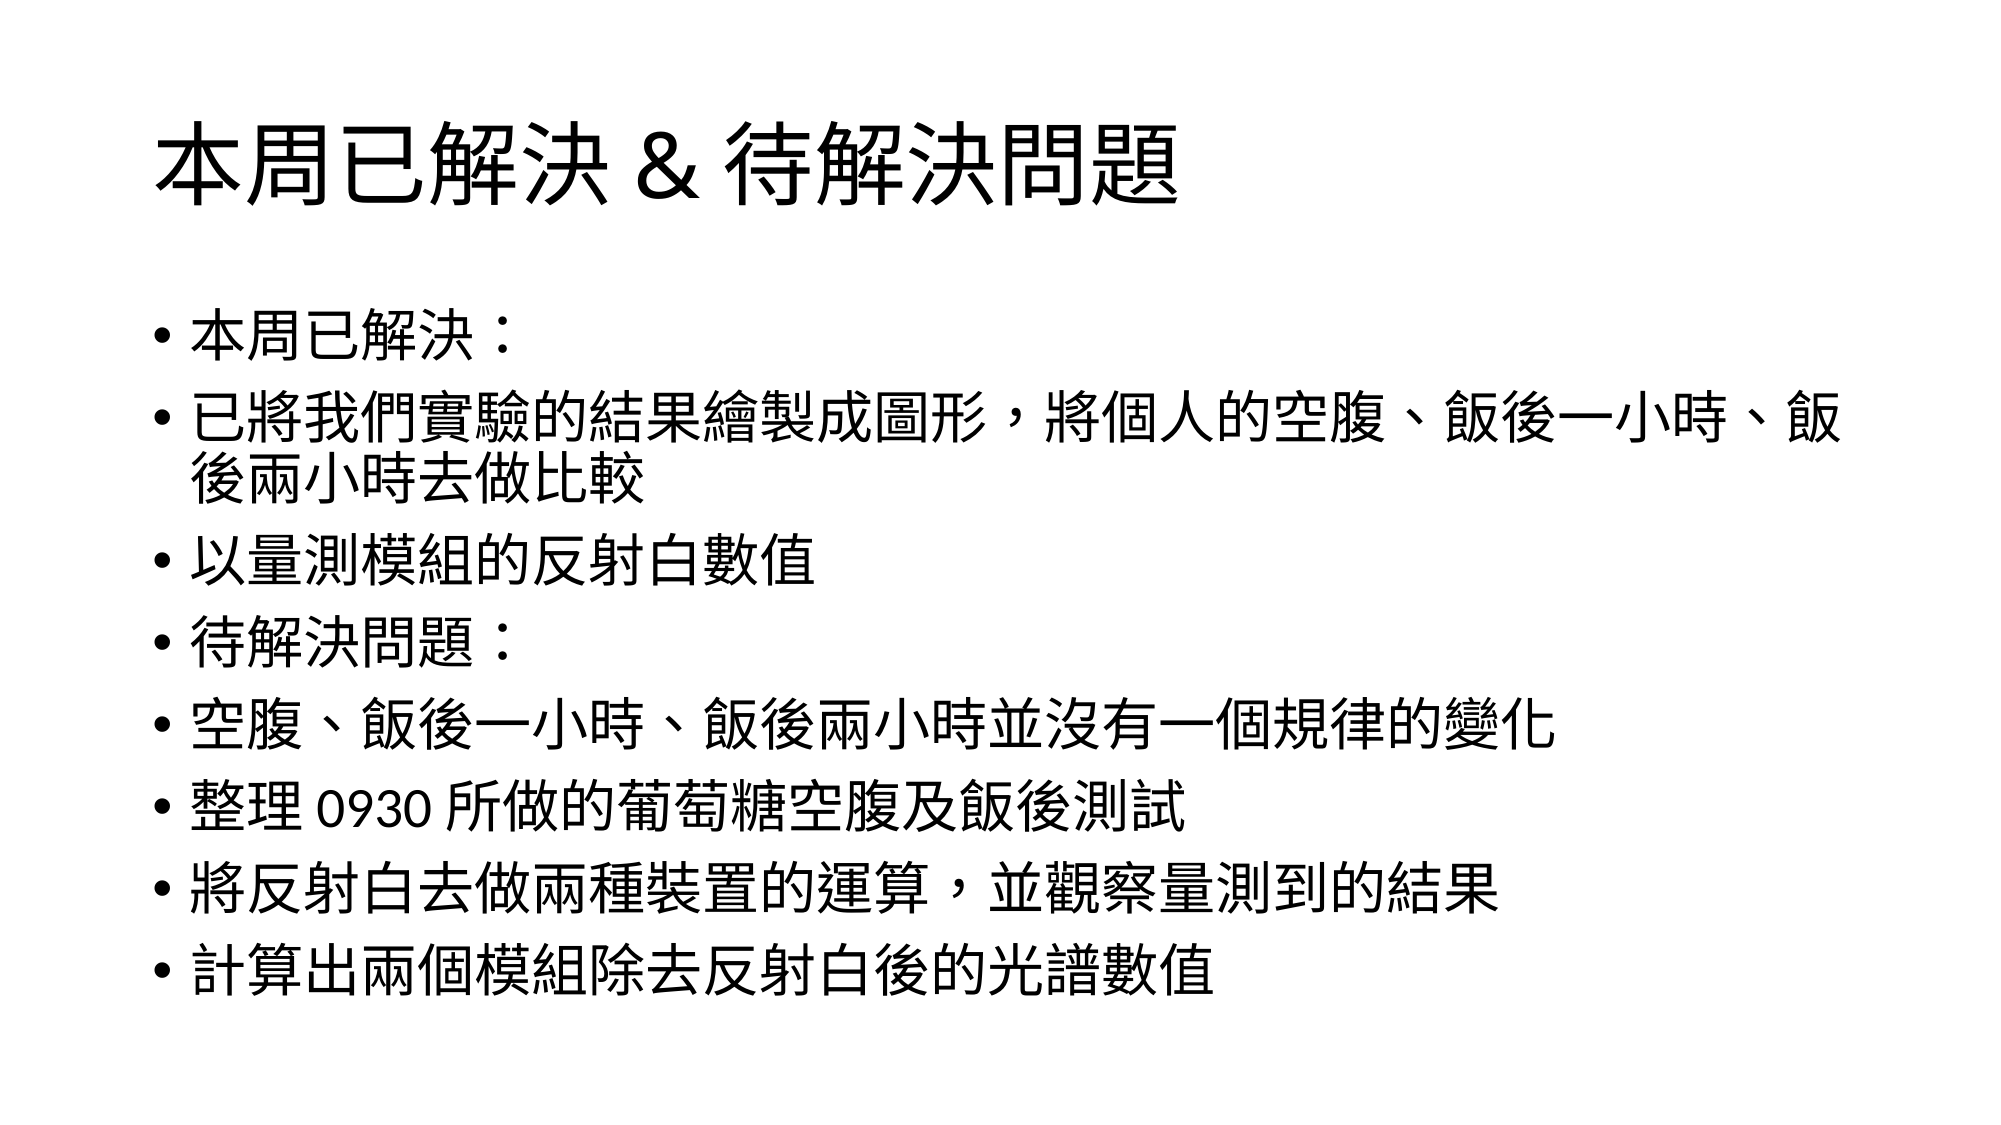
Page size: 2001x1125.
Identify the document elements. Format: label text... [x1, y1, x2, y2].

list 本周已解決： 已將我們實驗的結果繪製成圖形，將個人的空腹、飯後一小時、飯後兩小時去做比較 以量測模組的反射白數值 待解決問題： 空腹、飯後一小時、飯後兩小時並沒有一個規律的變化 整理0930所做的葡萄糖空腹及飯後測試 將反射白去做兩種裝置的運算，並觀察量測到的結果 計算出兩個模組除去反射白後的光譜數值 [137, 299, 1863, 1014]
title 本周已解決&待解決問題 [137, 59, 1863, 278]
